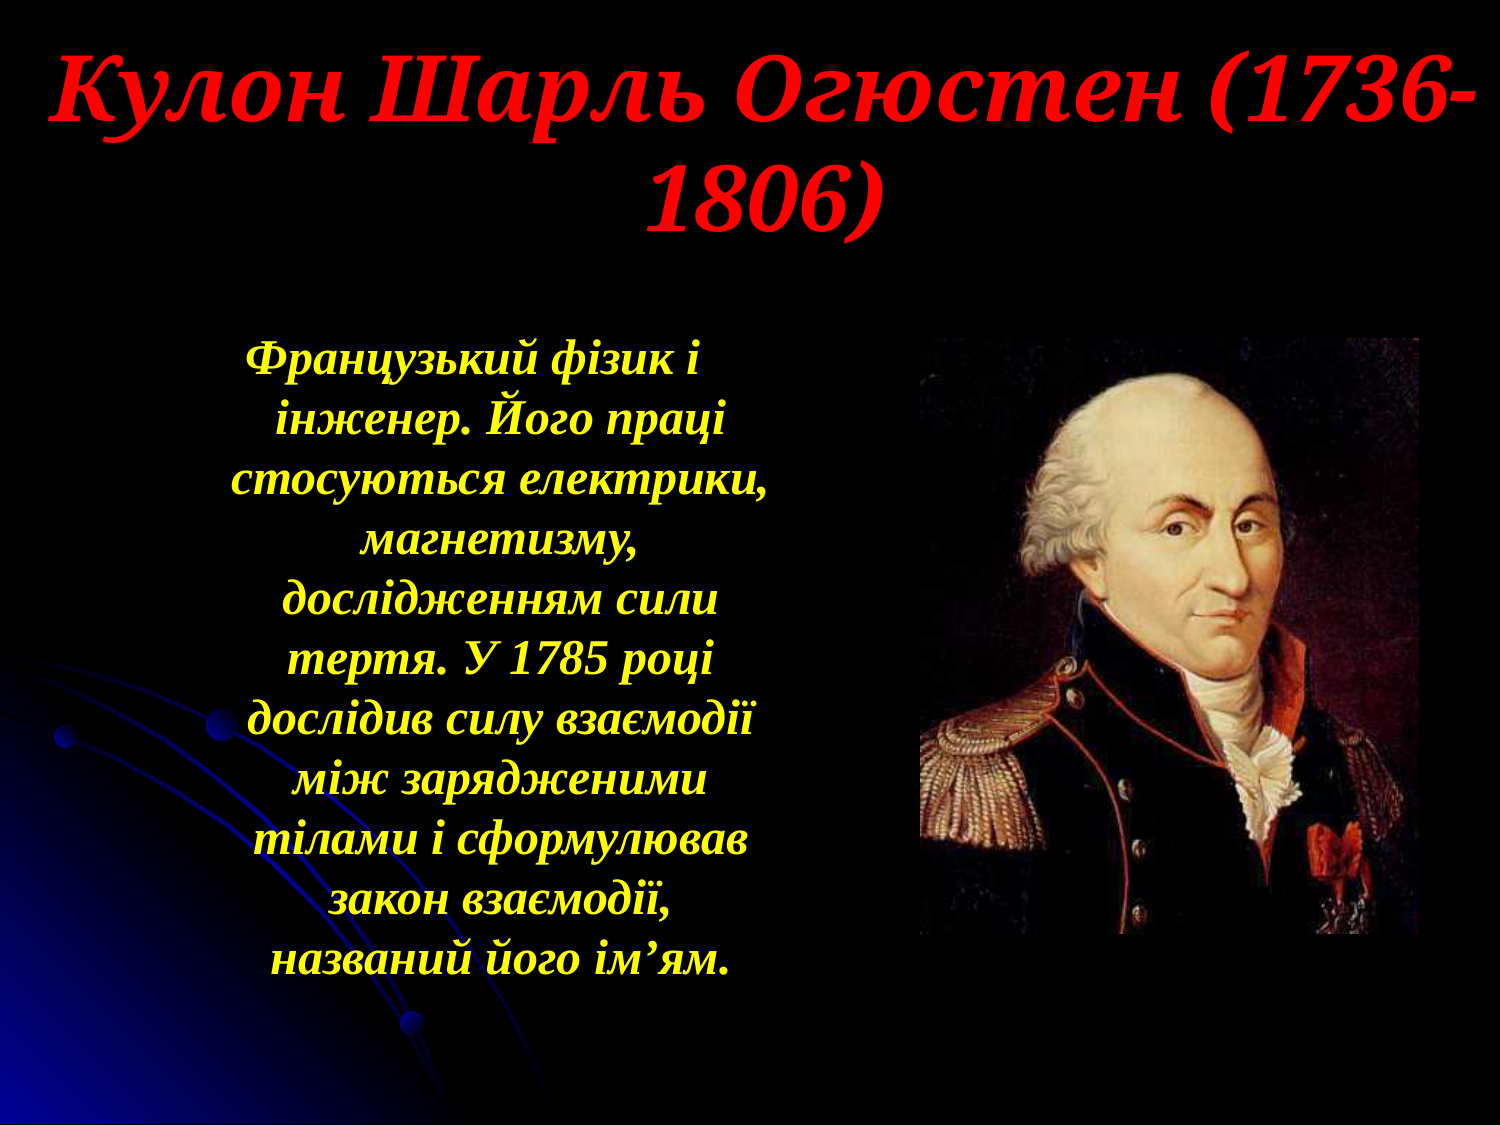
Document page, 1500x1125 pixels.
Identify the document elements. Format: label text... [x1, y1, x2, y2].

title Кулон Шарль Огюстен (1736-1806) [29, 54, 1500, 225]
list Французький фізик і інженер. Його праці стосуються електрики, магнетизму, дослідженням сили тертя. У 1785 році дослідив силу взаємодії між зарядженими тілами і сформулював закон взаємодії, названий його ім’ям. [150, 316, 796, 967]
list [920, 338, 1419, 934]
